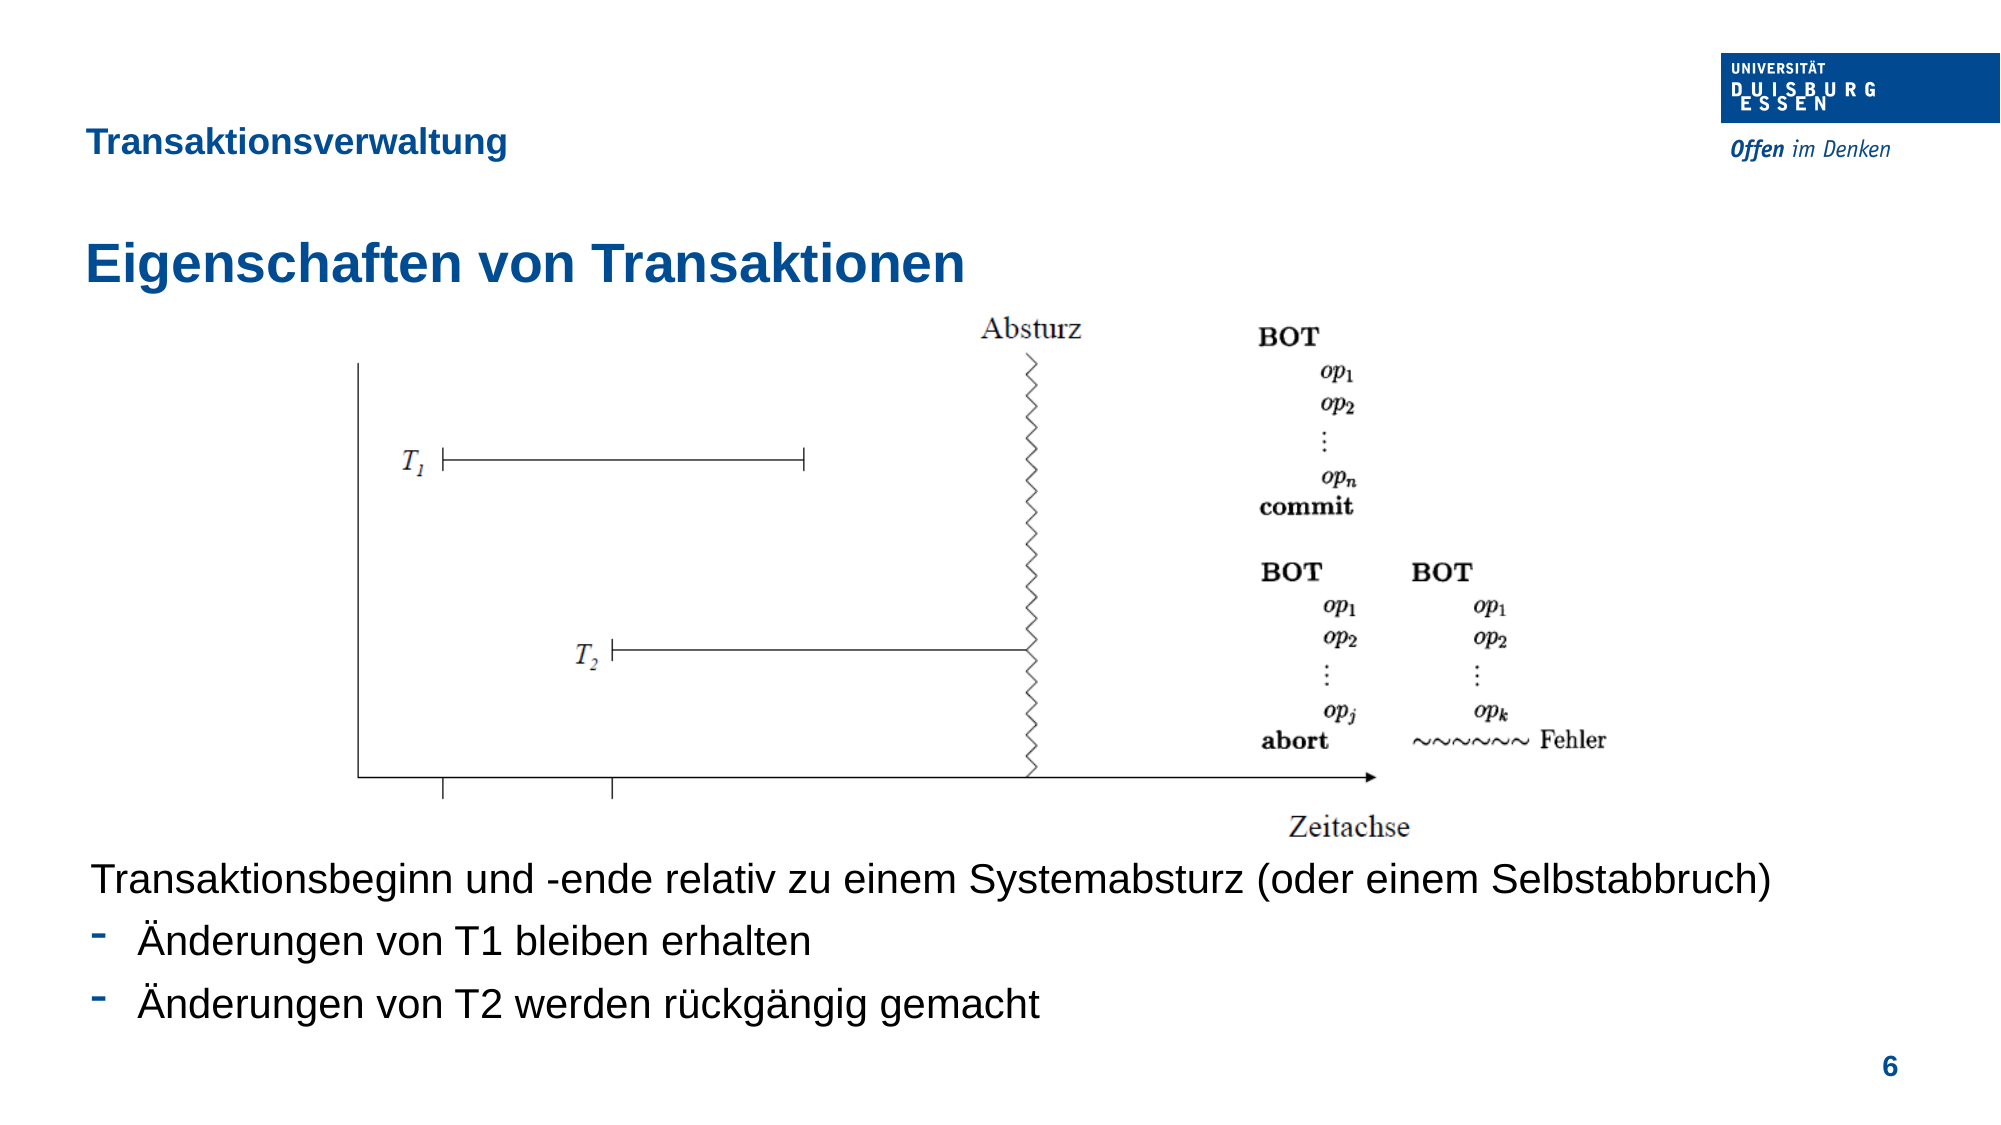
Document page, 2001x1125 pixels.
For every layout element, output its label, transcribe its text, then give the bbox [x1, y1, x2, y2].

list Eigenschaften von Transaktionen [85, 227, 1694, 303]
slide_number 6 [1677, 1039, 1914, 1081]
list Transaktionsverwaltung [85, 122, 1694, 163]
picture [1721, 53, 2000, 162]
list Transaktionsbeginn und -ende relativ zu einem Systemabsturz (oder einem Selbstabbruch) Änderungen von T1 bleiben erhalten Änderungen von T2 werden rückgängig gemacht [84, 844, 1822, 1009]
picture [329, 302, 1619, 846]
